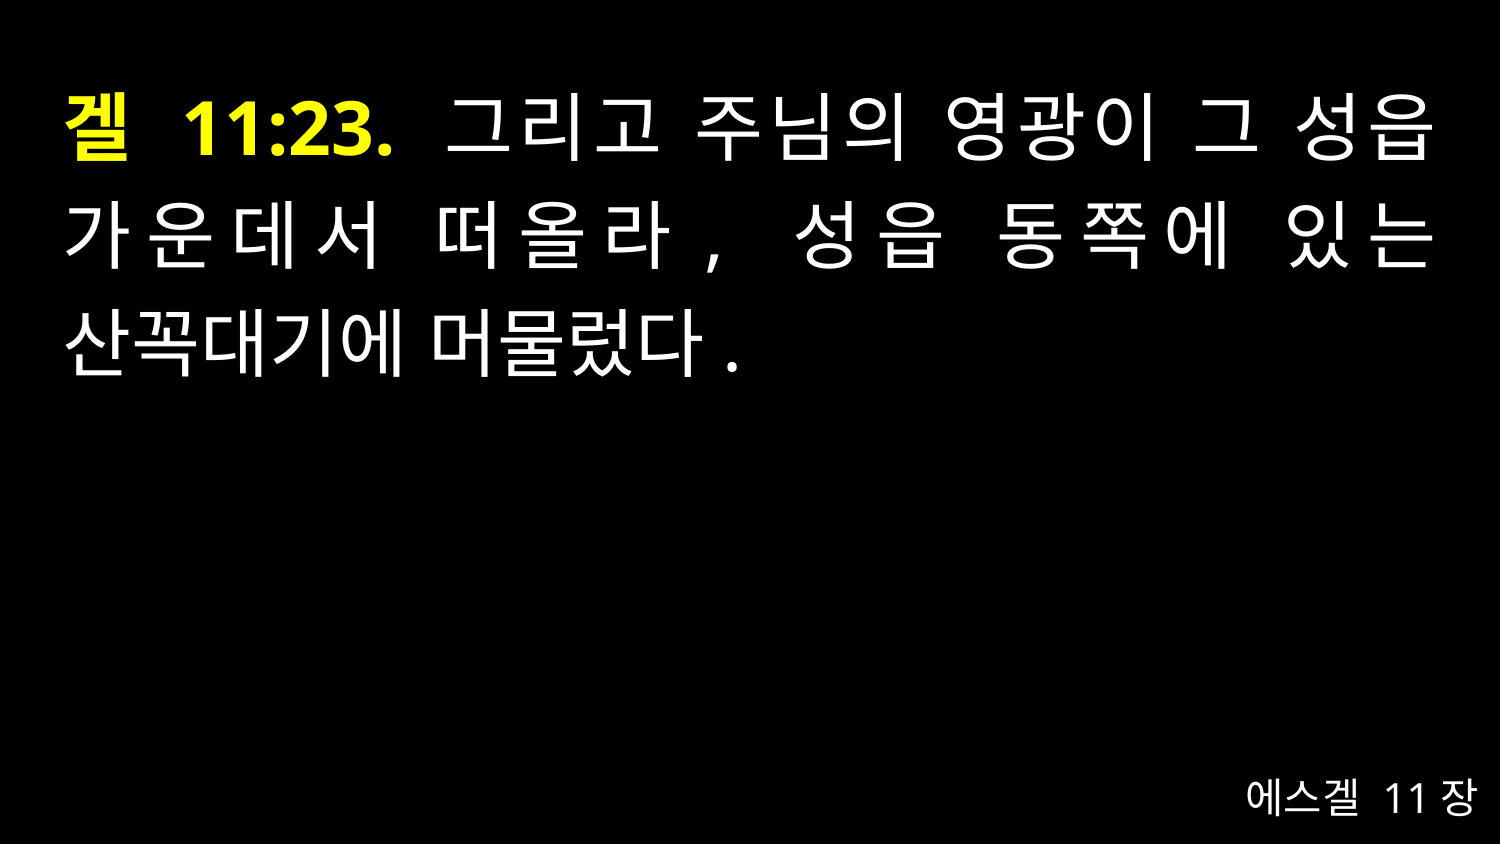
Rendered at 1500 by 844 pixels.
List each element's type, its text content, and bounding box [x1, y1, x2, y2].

title 겔 11:23. 그리고 주님의 영광이 그 성읍 가운데서 떠올라, 성읍 동쪽에 있는 산꼭대기에 머물렀다. [0, 0, 1500, 844]
subtitle 에스겔 11장 [916, 770, 1500, 844]
